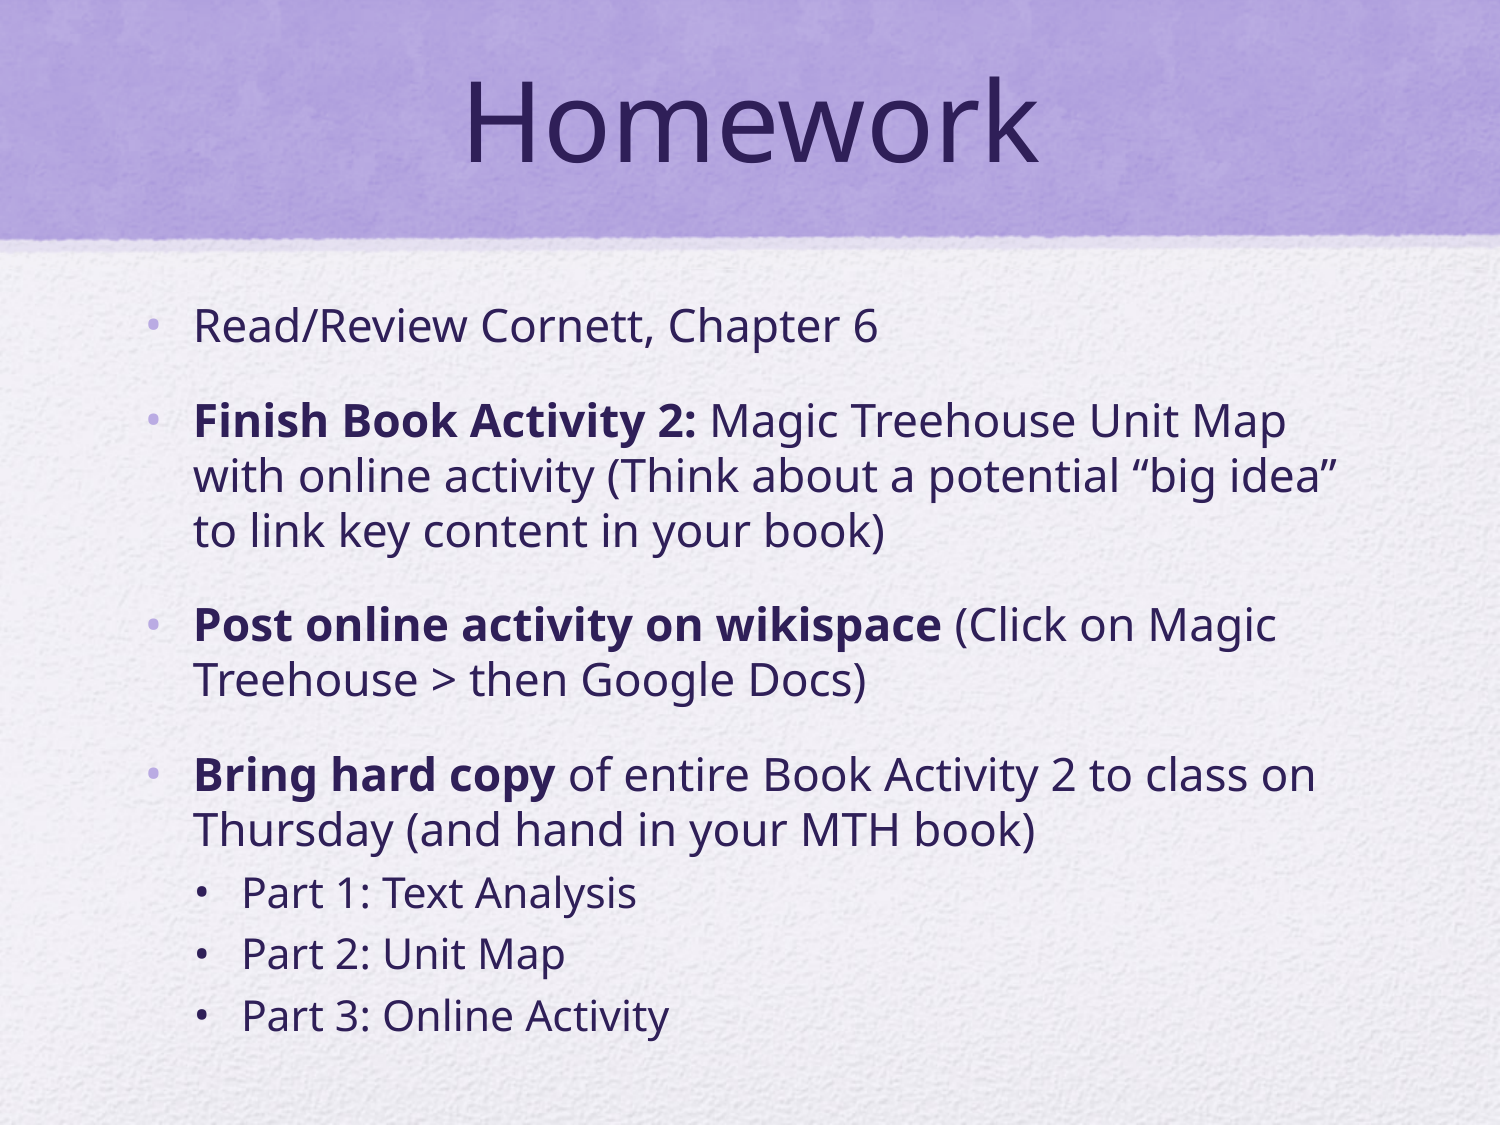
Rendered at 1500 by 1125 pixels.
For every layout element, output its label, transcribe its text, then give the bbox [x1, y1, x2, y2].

list Read/Review Cornett, Chapter 6 Finish Book Activity 2: Magic Treehouse Unit Map with online activity (Think about a potential “big idea” to link key content in your book) Post online activity on wikispace (Click on Magic Treehouse > then Google Docs) Bring hard copy of entire Book Activity 2 to class on Thursday (and hand in your MTH book) Part 1: Text Analysis Part 2: Unit Map Part 3: Online Activity [129, 288, 1372, 1052]
picture [0, 225, 1500, 1125]
title Homework [129, 6, 1372, 239]
